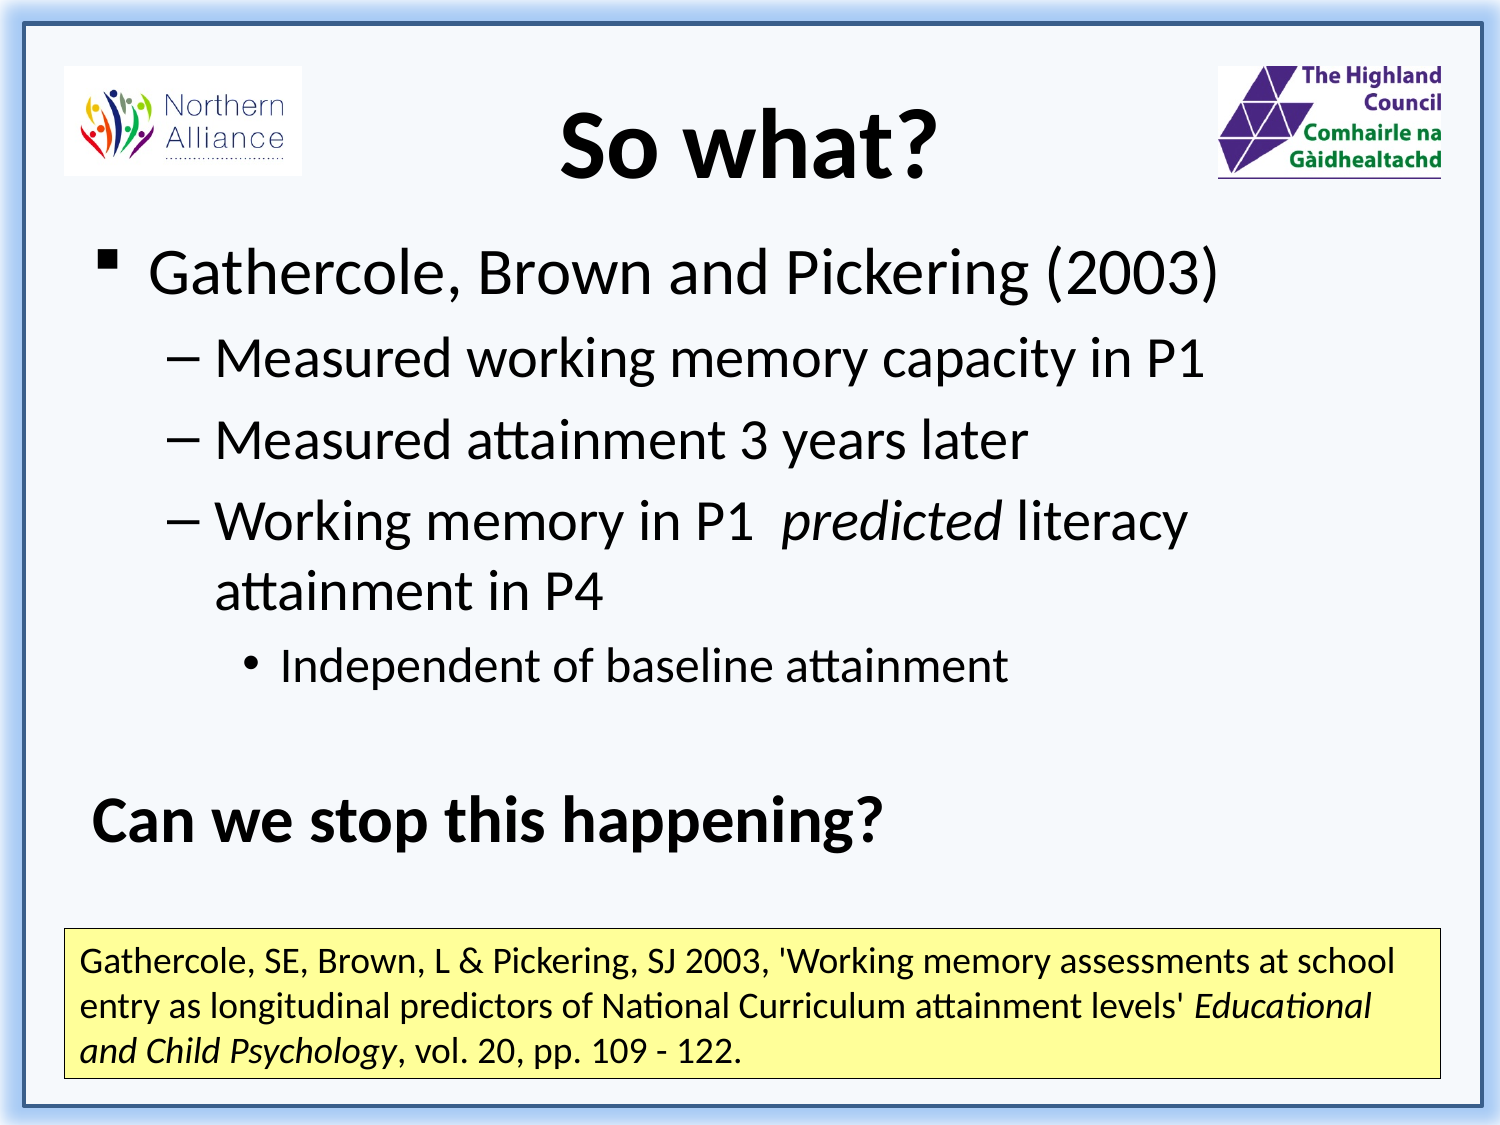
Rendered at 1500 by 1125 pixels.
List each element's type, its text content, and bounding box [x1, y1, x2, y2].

text_box Gathercole, SE, Brown, L & Pickering, SJ 2003, 'Working memory assessments at school entry as longitudinal predictors of National Curriculum attainment levels' Educational and Child Psychology, vol. 20, pp. 109 - 122. [64, 928, 1441, 1079]
list Gathercole, Brown and Pickering (2003) Measured working memory capacity in P1 Measured attainment 3 years later Working memory in P1 predicted literacy attainment in P4 Independent of baseline attainment Can we stop this happening? [77, 219, 1428, 928]
text_box [22, 21, 1484, 1108]
title So what? [75, 45, 1425, 233]
picture [64, 66, 302, 177]
picture [1218, 66, 1441, 179]
